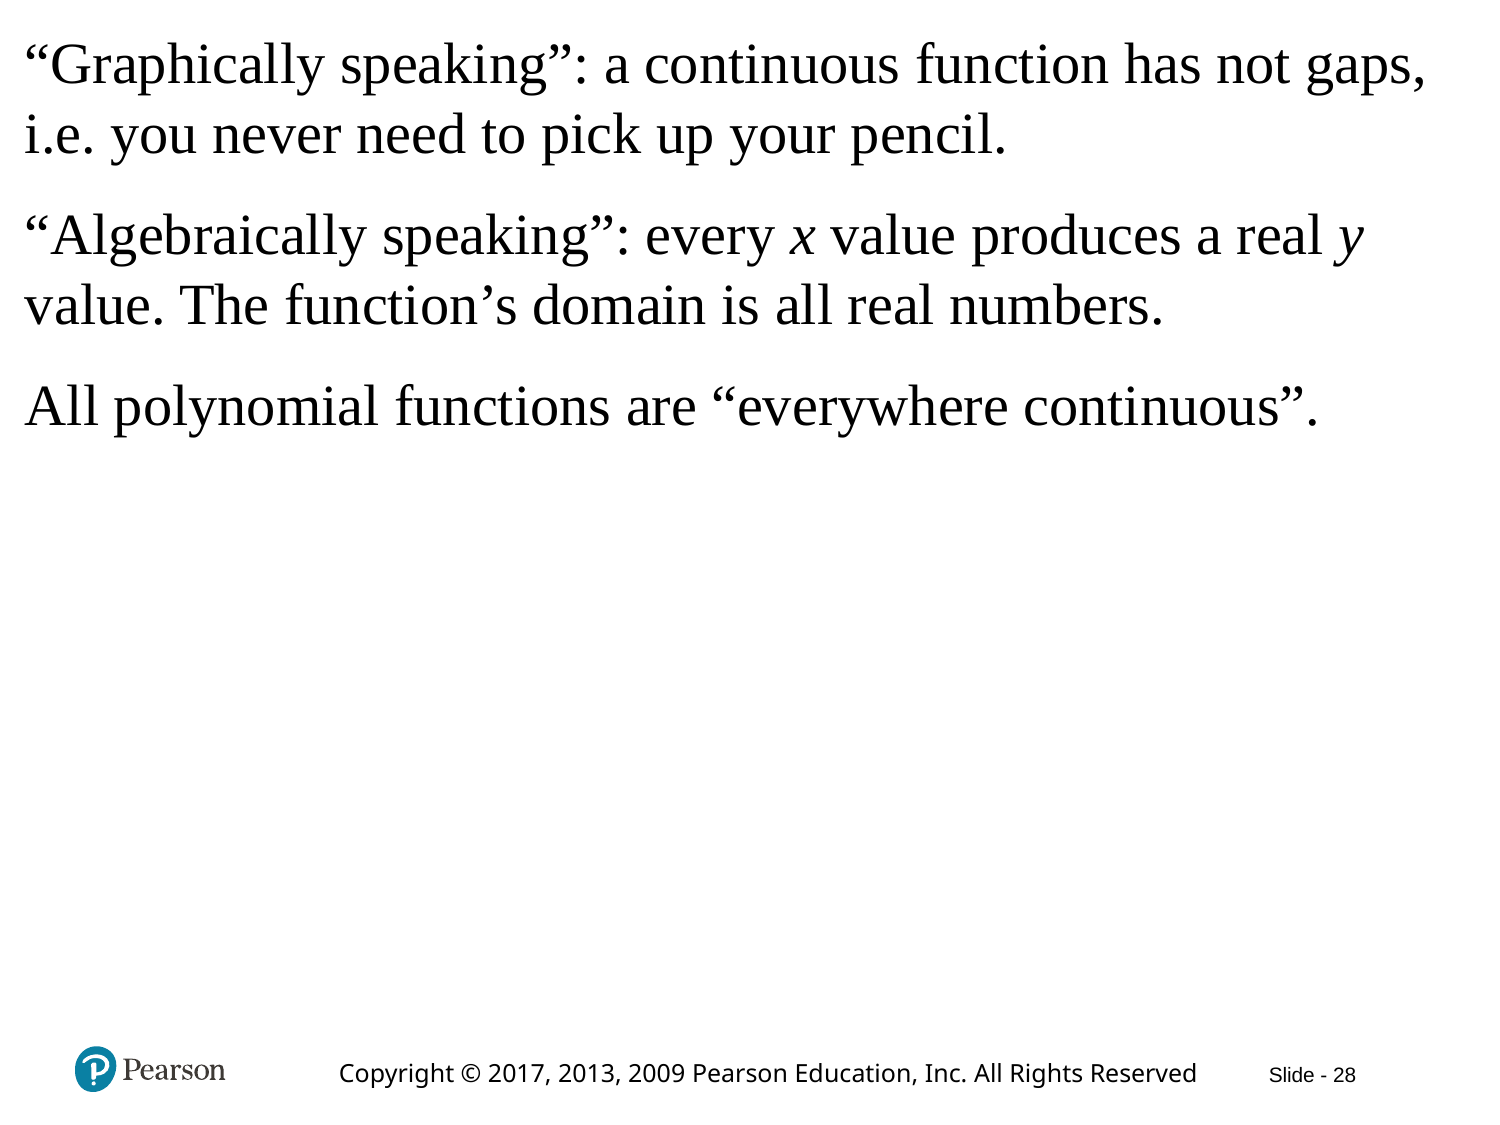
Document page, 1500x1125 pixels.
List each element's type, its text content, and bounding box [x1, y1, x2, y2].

list “Graphically speaking”: a continuous function has not gaps, i.e. you never need to pick up your pencil. “Algebraically speaking”: every x value produces a real y value. The function’s domain is all real numbers. All polynomial functions are “everywhere continuous”. [24, 24, 1475, 1038]
